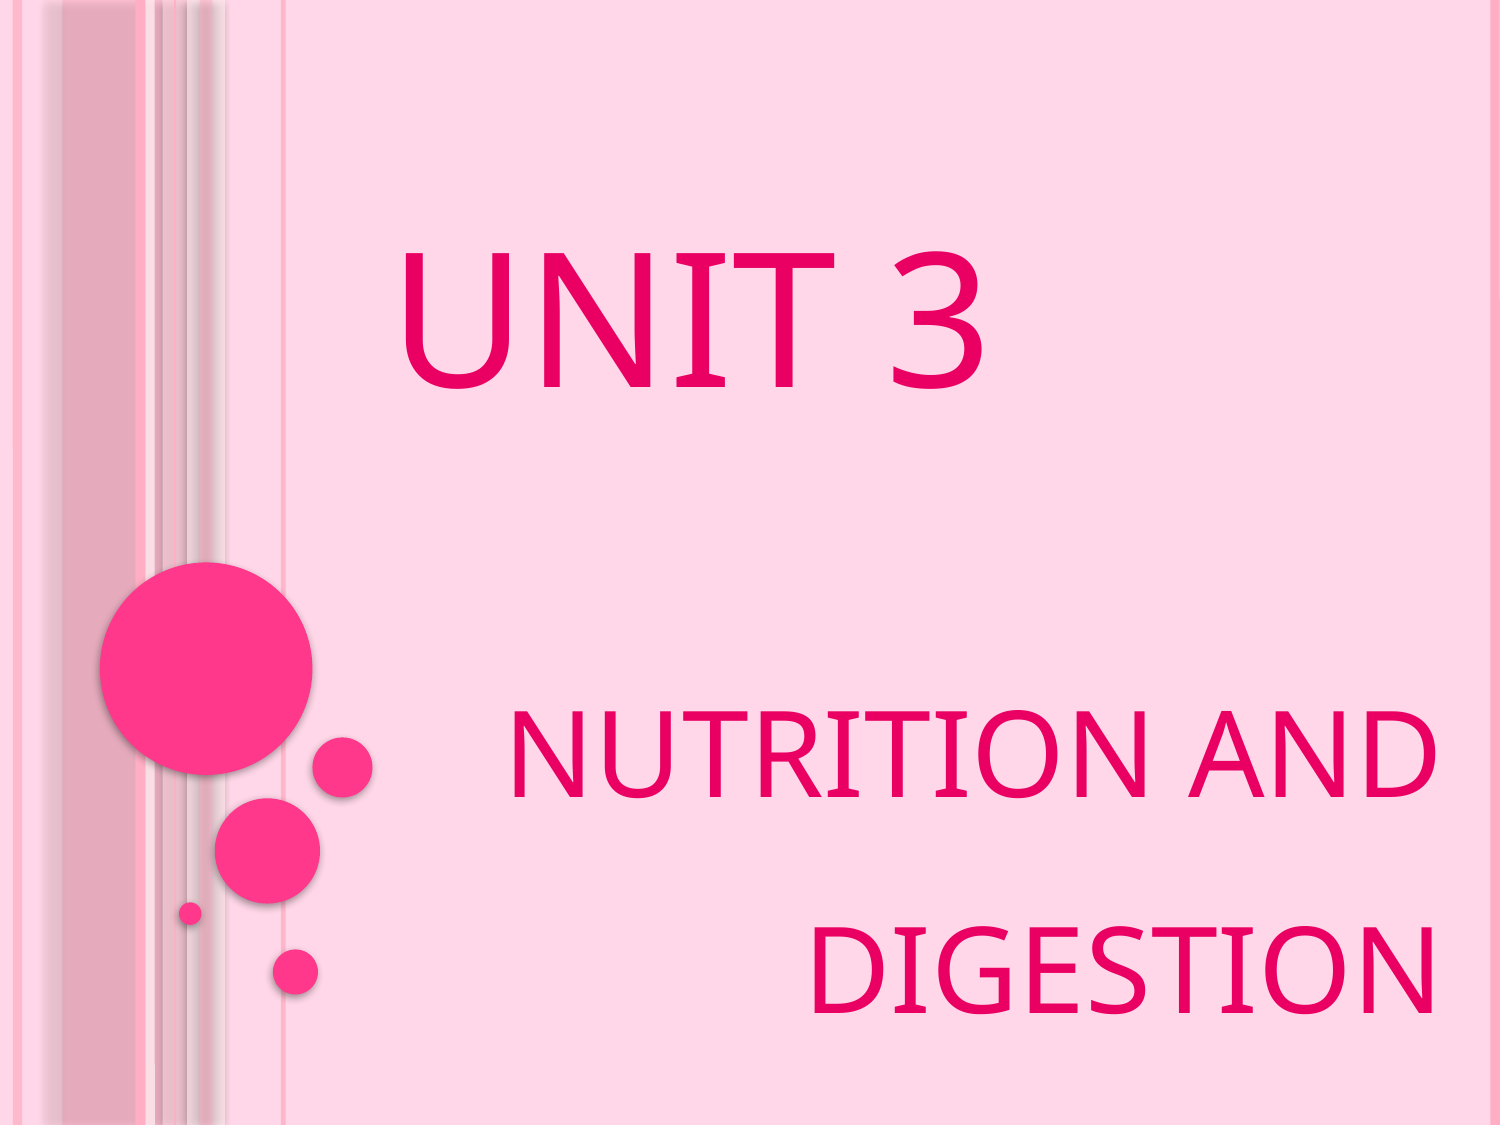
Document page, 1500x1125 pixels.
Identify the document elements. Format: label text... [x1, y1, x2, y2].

subtitle NUTRITION AND DIGESTION [371, 597, 1459, 1046]
title Unit 3 [375, 78, 1388, 433]
